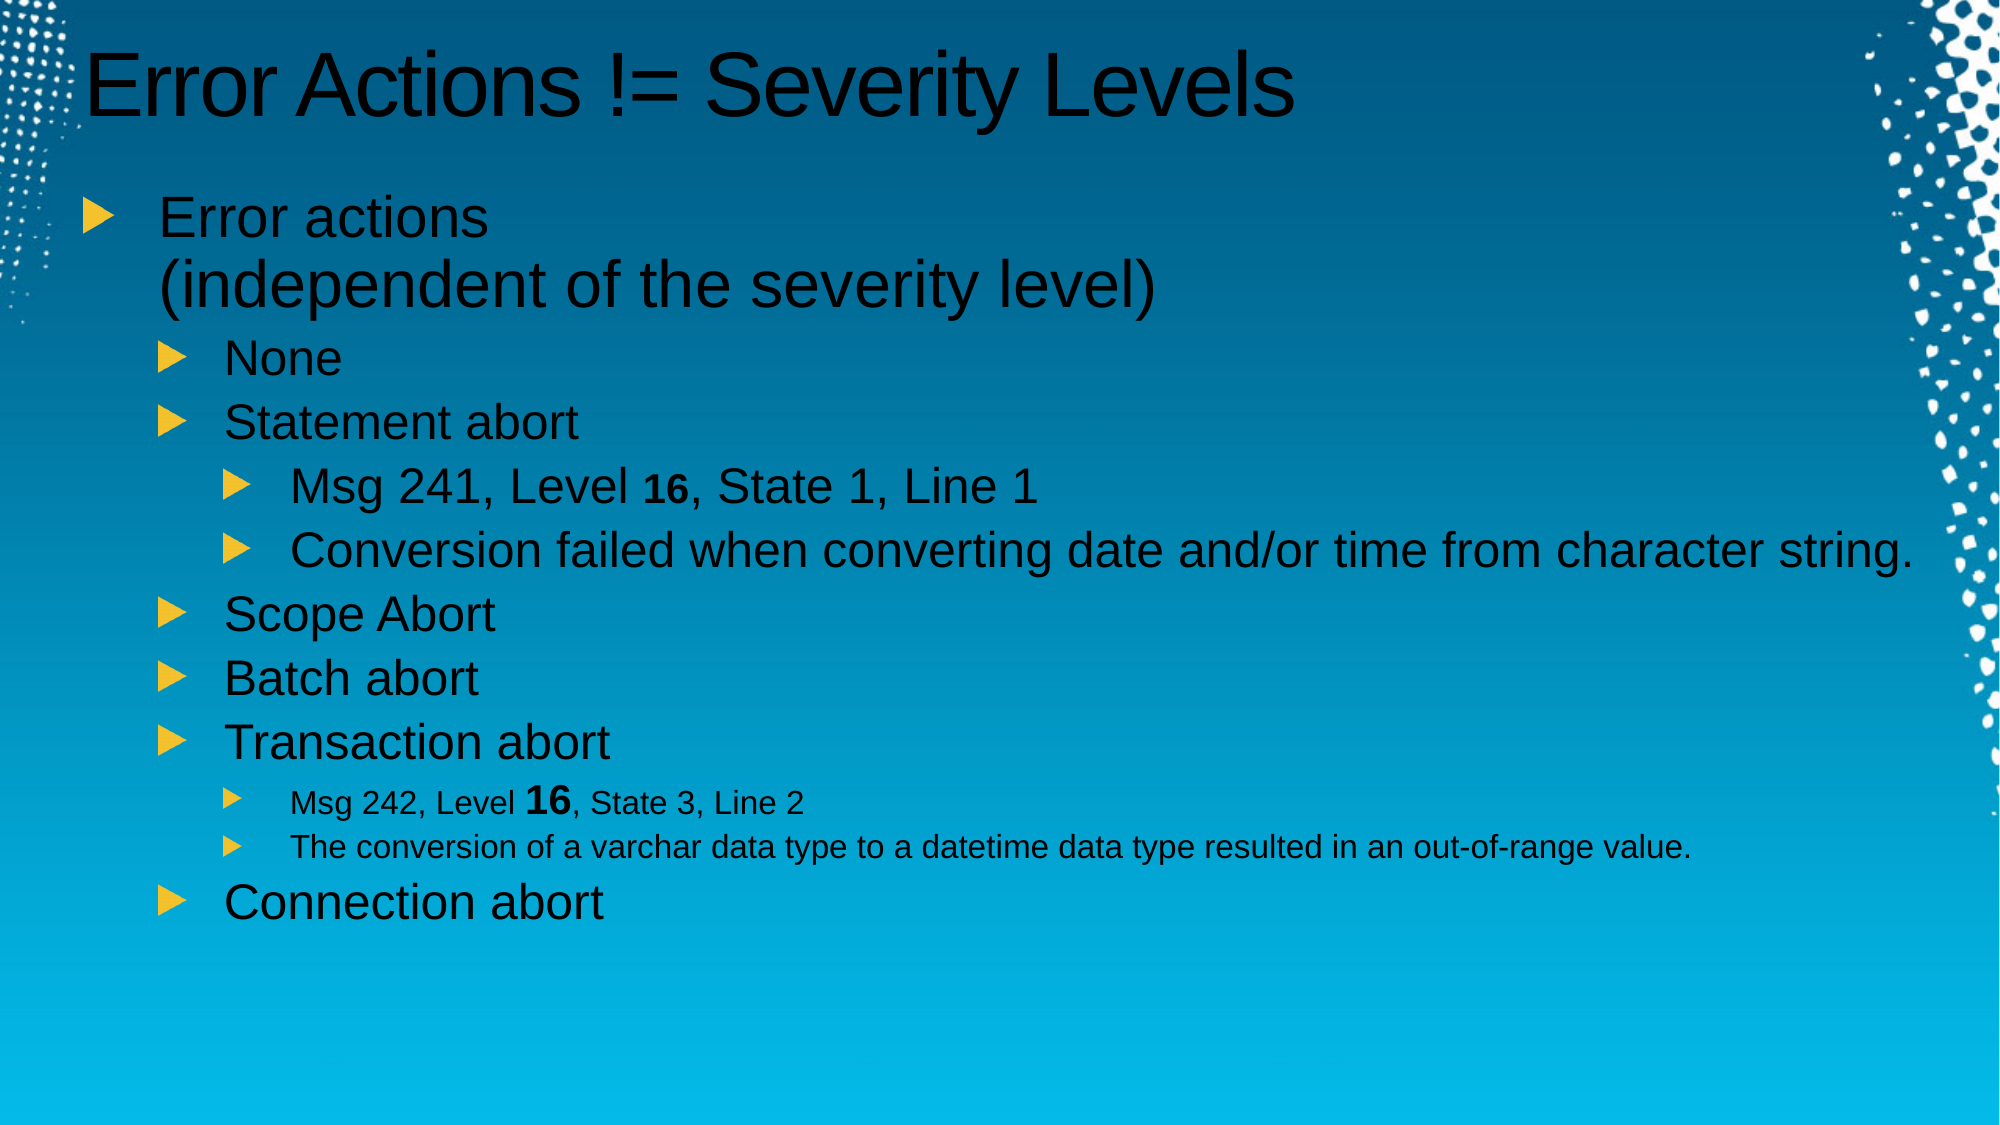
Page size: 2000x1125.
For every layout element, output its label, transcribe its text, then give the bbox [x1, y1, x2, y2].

picture [1991, 637, 2000, 652]
picture [29, 27, 38, 38]
picture [1978, 517, 1987, 527]
picture [33, 0, 42, 10]
picture [159, 726, 184, 754]
picture [33, 88, 42, 97]
picture [1973, 368, 1982, 380]
picture [159, 598, 184, 626]
picture [1963, 535, 1977, 550]
picture [1945, 213, 1955, 220]
picture [6, 97, 12, 105]
picture [1979, 657, 1995, 676]
picture [54, 76, 60, 83]
picture [1921, 0, 1934, 8]
picture [159, 406, 185, 435]
picture [0, 40, 9, 45]
picture [28, 42, 36, 53]
picture [84, 198, 112, 232]
picture [1969, 625, 1985, 642]
picture [1930, 291, 1941, 297]
picture [1932, 235, 1943, 241]
picture [1963, 589, 1976, 607]
picture [224, 789, 239, 807]
list Error actions (independent of the severity level) None Statement abort Msg 241, Level 16, State 1, Line 1 Conversion failed when converting date and/or time from character string. Scope Abort Batch abort Transaction abort Msg 242, Level 16, State 3, Line 2 The conversion of a varchar data type to a datetime data type resulted in an out-of-range value. Connection abort [83, 187, 1917, 1021]
picture [1889, 152, 1901, 166]
picture [31, 131, 37, 138]
picture [3, 10, 11, 18]
picture [1928, 399, 1939, 415]
picture [1994, 382, 2000, 391]
picture [17, 129, 23, 136]
picture [1984, 349, 1992, 357]
picture [1983, 404, 1992, 414]
picture [1980, 460, 1987, 469]
picture [1919, 367, 1930, 378]
picture [1922, 200, 1934, 207]
picture [16, 22, 23, 34]
picture [159, 342, 185, 371]
picture [1982, 714, 1993, 729]
picture [1935, 379, 1948, 391]
picture [45, 16, 55, 24]
picture [1970, 426, 1980, 436]
picture [38, 74, 47, 80]
picture [1920, 257, 1932, 264]
picture [159, 886, 184, 914]
picture [13, 41, 25, 49]
picture [1972, 570, 1986, 583]
picture [1948, 413, 1958, 424]
picture [1935, 177, 1945, 189]
picture [1992, 438, 2000, 448]
picture [1953, 301, 1962, 312]
picture [1958, 445, 1968, 460]
picture [159, 662, 184, 690]
picture [56, 47, 64, 55]
picture [0, 155, 5, 163]
picture [1935, 431, 1946, 449]
picture [1935, 0, 2000, 306]
picture [9, 84, 15, 91]
picture [1974, 683, 1985, 694]
picture [1946, 155, 1961, 167]
picture [16, 143, 21, 151]
picture [0, 24, 9, 33]
picture [58, 32, 66, 41]
picture [1917, 308, 1929, 326]
picture [1952, 502, 1967, 516]
picture [1925, 87, 1941, 99]
picture [24, 72, 32, 79]
picture [42, 31, 53, 39]
picture [1995, 582, 2000, 595]
picture [18, 0, 29, 6]
picture [1955, 557, 1965, 573]
picture [10, 69, 17, 78]
picture [34, 101, 43, 111]
picture [1988, 547, 2000, 561]
picture [1926, 344, 1939, 358]
picture [1972, 312, 1985, 322]
picture [224, 534, 248, 562]
title Error Actions != Severity Levels [83, 37, 1917, 147]
picture [1955, 246, 1965, 256]
picture [43, 42, 49, 53]
picture [26, 57, 34, 68]
picture [1963, 335, 1972, 344]
picture [11, 55, 21, 64]
picture [1938, 122, 1950, 133]
picture [224, 837, 239, 855]
picture [1946, 525, 1956, 533]
picture [1941, 324, 1952, 332]
picture [1991, 747, 2000, 765]
picture [55, 62, 62, 69]
picture [1988, 691, 2000, 709]
picture [1950, 359, 1960, 366]
picture [1917, 109, 1924, 119]
picture [1990, 492, 2000, 505]
picture [1968, 481, 1978, 492]
picture [1914, 164, 1923, 177]
picture [41, 59, 48, 67]
picture [1957, 187, 1971, 200]
picture [1993, 321, 2000, 339]
picture [1925, 141, 1935, 155]
picture [1963, 278, 1976, 291]
picture [1942, 465, 1958, 483]
picture [1981, 604, 2000, 620]
picture [1942, 269, 1953, 276]
picture [1929, 27, 1945, 45]
picture [1960, 392, 1970, 403]
picture [30, 14, 40, 23]
picture [47, 0, 57, 10]
picture [224, 470, 248, 498]
picture [33, 116, 40, 124]
picture [18, 13, 26, 19]
